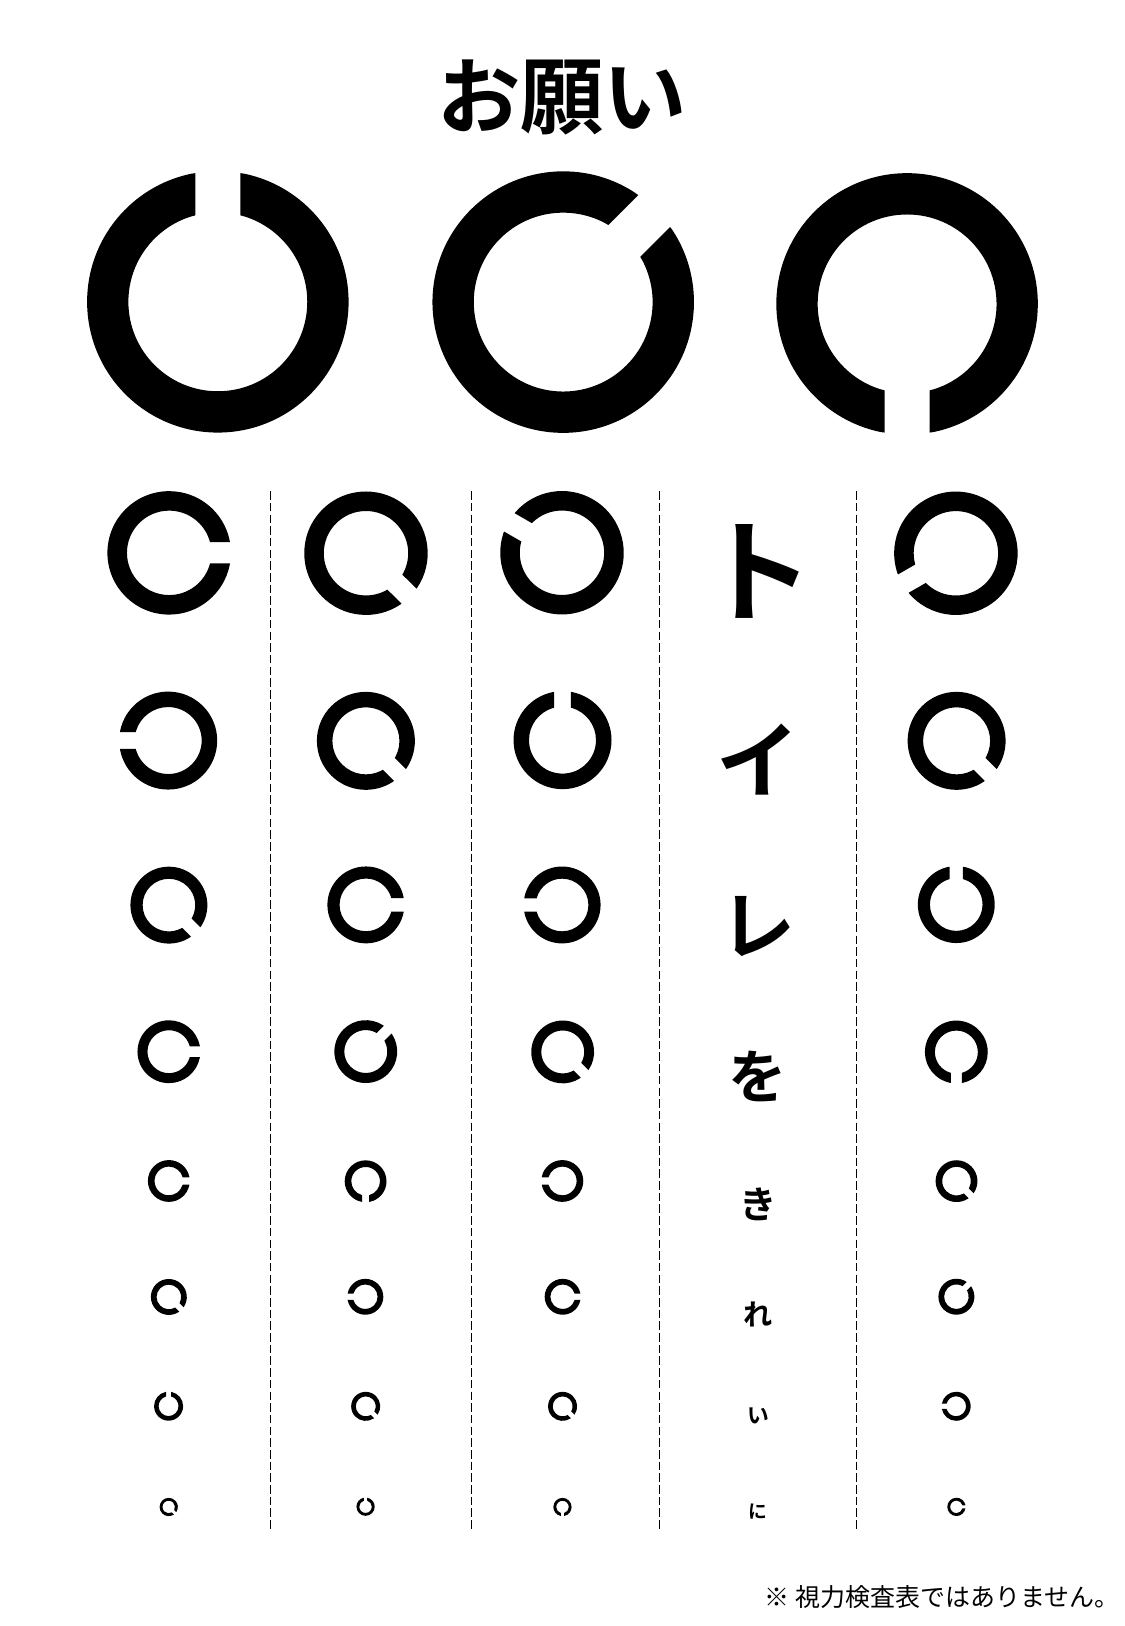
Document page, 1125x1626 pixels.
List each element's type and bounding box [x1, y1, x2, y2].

text_box [87, 36, 1125, 1620]
